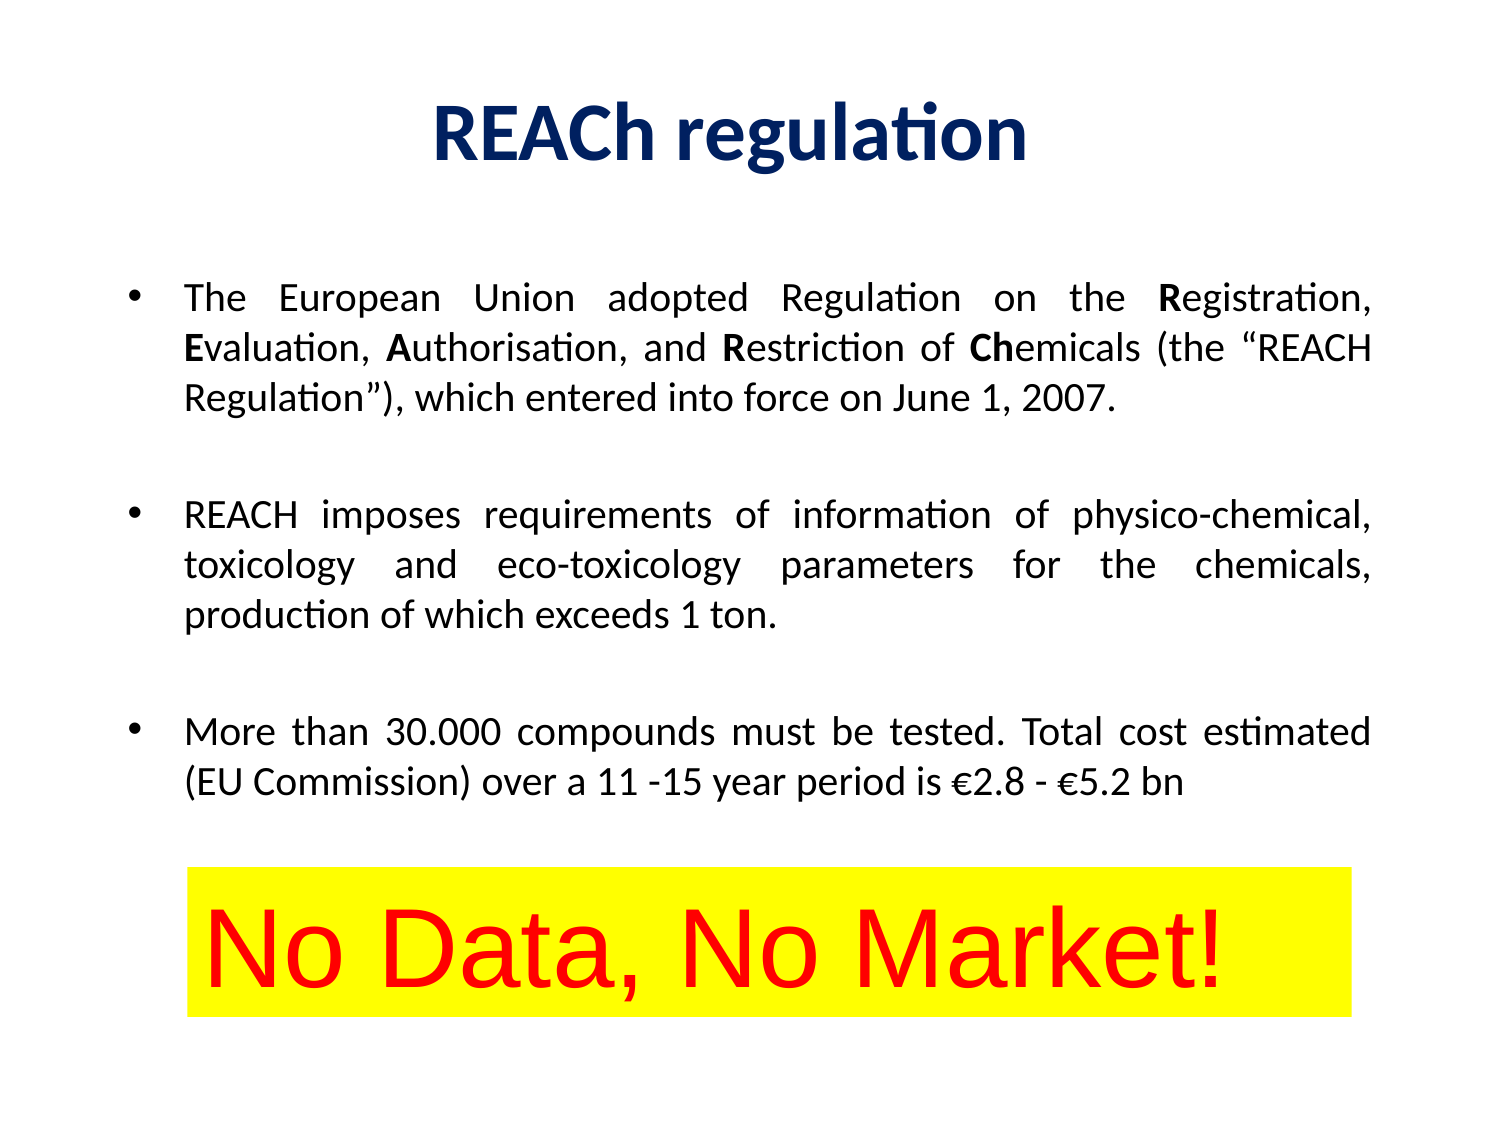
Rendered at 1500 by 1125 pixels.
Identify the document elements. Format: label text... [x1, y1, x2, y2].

text_box No Data, No Market! [187, 867, 1352, 1017]
title REACh regulation [93, 70, 1369, 185]
list The European Union adopted Regulation on the Registration, Evaluation, Authorisation, and Restriction of Chemicals (the “REACH Regulation”), which entered into force on June 1, 2007. REACH imposes requirements of information of physico-chemical, toxicology and eco-toxicology parameters for the chemicals, production of which exceeds 1 ton. More than 30.000 compounds must be tested. Total cost estimated (EU Commission) over a 11 -15 year period is €2.8 - €5.2 bn [112, 262, 1388, 844]
